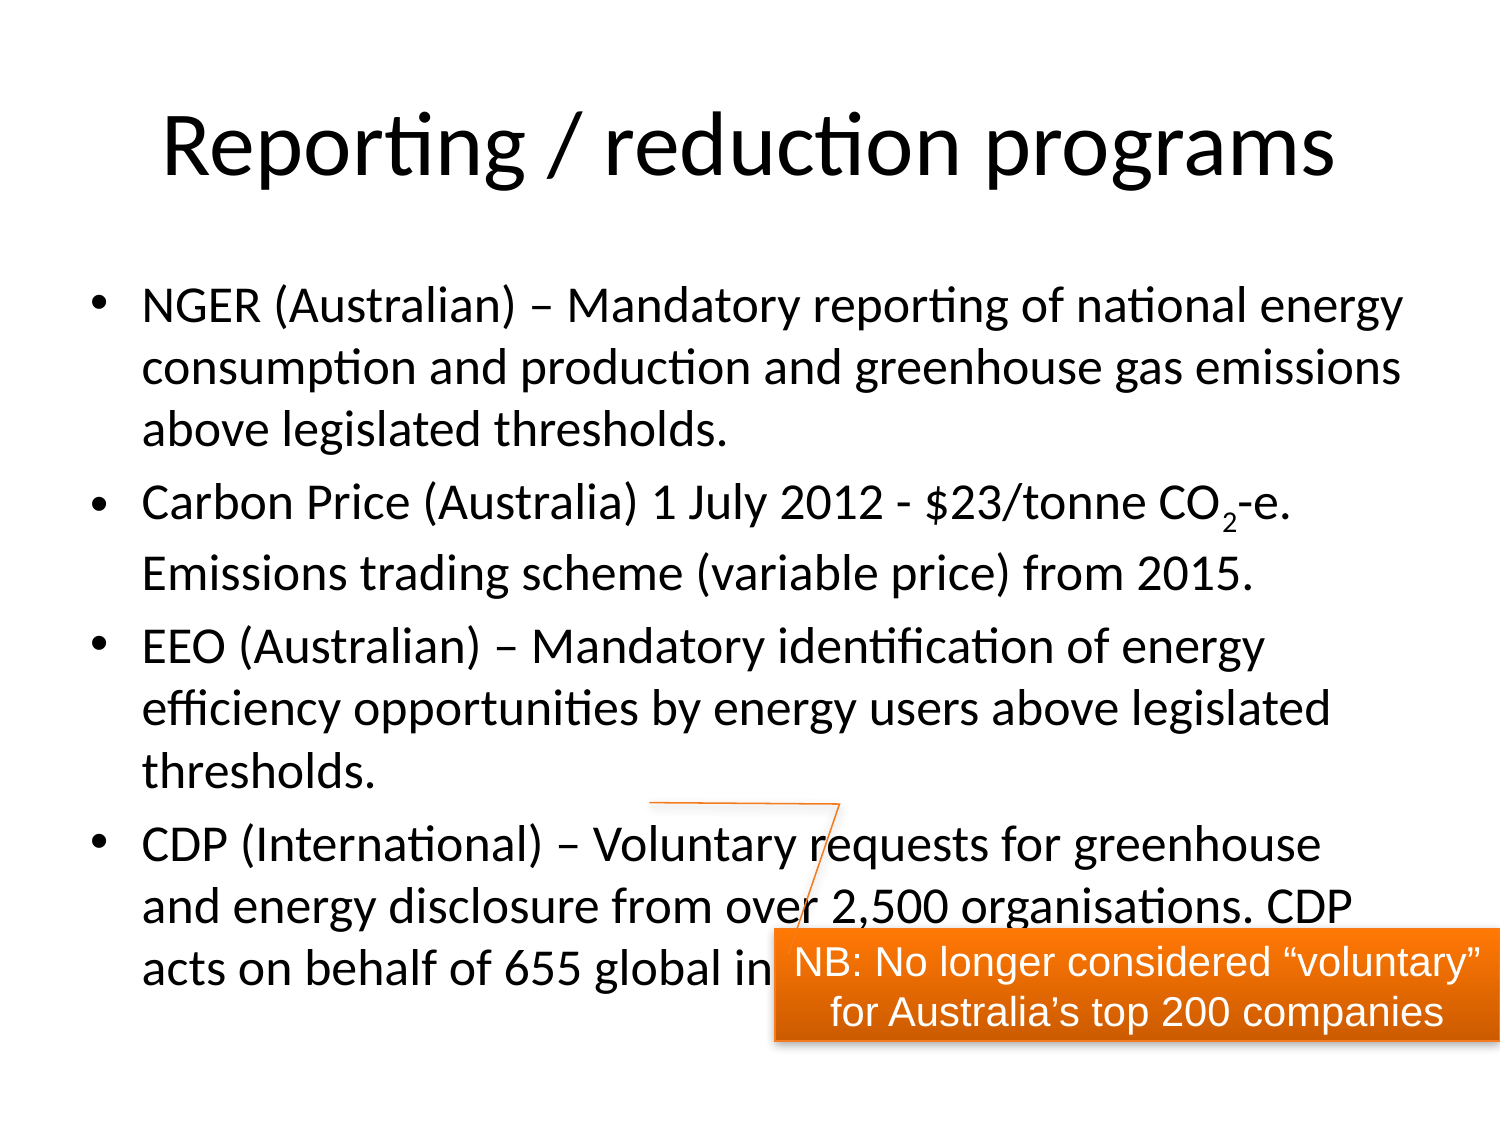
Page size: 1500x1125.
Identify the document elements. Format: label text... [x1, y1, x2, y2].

text_box NB: No longer considered “voluntary” for Australia’s top 200 companies [649, 802, 1500, 1042]
list NGER (Australian) – Mandatory reporting of national energy consumption and production and greenhouse gas emissions above legislated thresholds. Carbon Price (Australia) 1 July 2012 - $23/tonne CO2-e. Emissions trading scheme (variable price) from 2015. EEO (Australian) – Mandatory identification of energy efficiency opportunities by energy users above legislated thresholds. CDP (International) – Voluntary requests for greenhouse and energy disclosure from over 2,500 organisations. CDP acts on behalf of 655 global institutional investors. [75, 262, 1425, 1005]
title Reporting / reduction programs [75, 45, 1425, 233]
